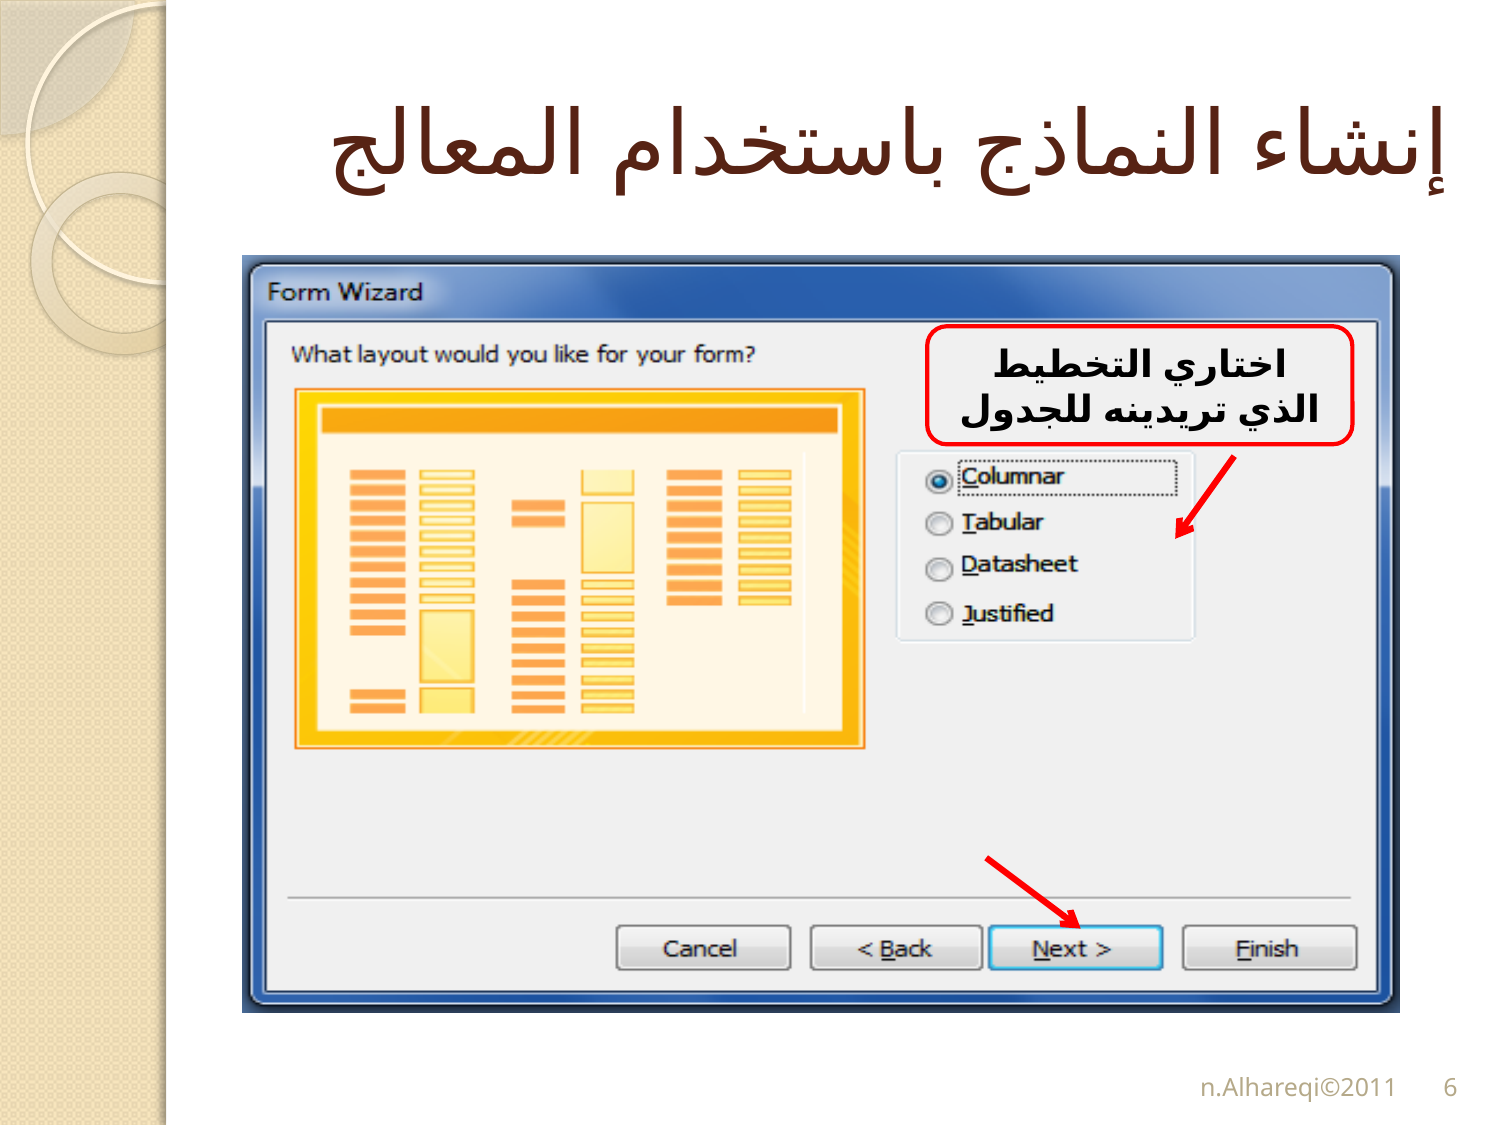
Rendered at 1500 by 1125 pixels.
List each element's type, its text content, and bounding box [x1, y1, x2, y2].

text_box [985, 857, 1081, 929]
title إنشاء النماذج باستخدام المعالج [235, 45, 1466, 233]
picture [241, 255, 1400, 1014]
footer n.Alhareqi©2011 [937, 1034, 1413, 1113]
slide_number 6 [1413, 1034, 1488, 1113]
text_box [1163, 467, 1247, 528]
